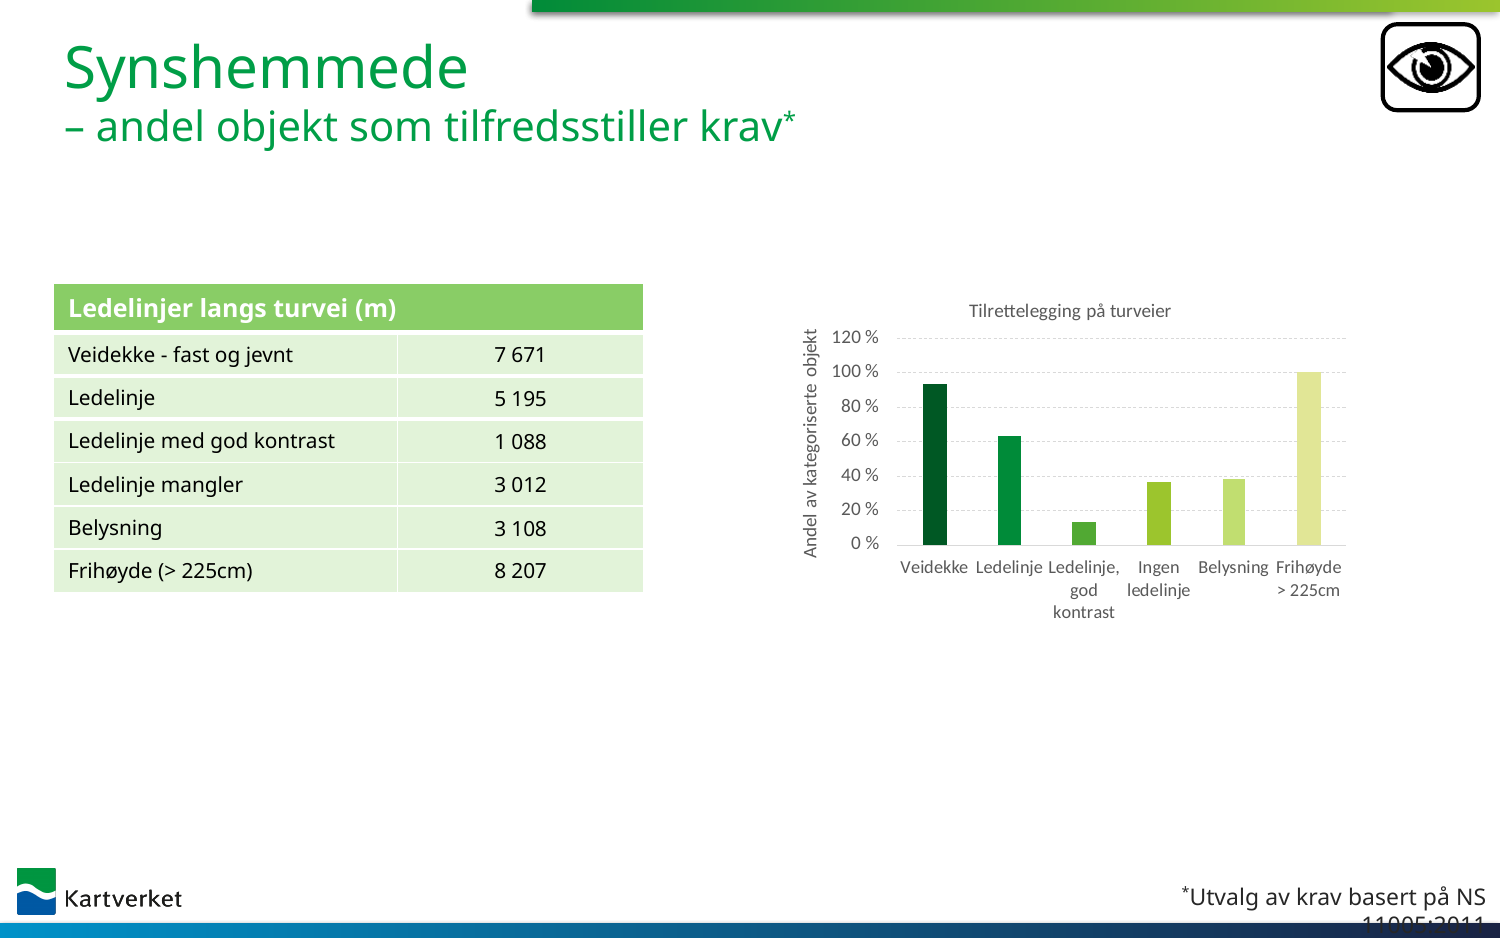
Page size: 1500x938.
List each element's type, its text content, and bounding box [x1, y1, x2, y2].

text_box *Utvalg av krav basert på NS 11005:2011 [1068, 873, 1500, 938]
table_cell 7 671 [398, 335, 643, 374]
table_cell Frihøyde (> 225cm) [54, 550, 397, 592]
table_cell Veidekke - fast og jevnt [54, 335, 397, 374]
table_cell 8 207 [398, 550, 643, 592]
table_cell 3 012 [398, 463, 643, 505]
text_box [1382, 24, 1480, 111]
table_cell Belysning [54, 507, 397, 548]
table_cell 5 195 [398, 378, 643, 417]
table_cell Ledelinje med god kontrast [54, 421, 397, 462]
picture [791, 291, 1349, 630]
table_cell 1 088 [398, 421, 643, 462]
table_header Ledelinjer langs turvei (m) [54, 284, 643, 330]
text_box Synshemmede – andel objekt som tilfredsstiller krav* [49, 24, 1431, 158]
table_cell Ledelinje [54, 378, 397, 417]
table_cell 3 108 [398, 507, 643, 548]
table_cell Ledelinje mangler [54, 463, 397, 505]
